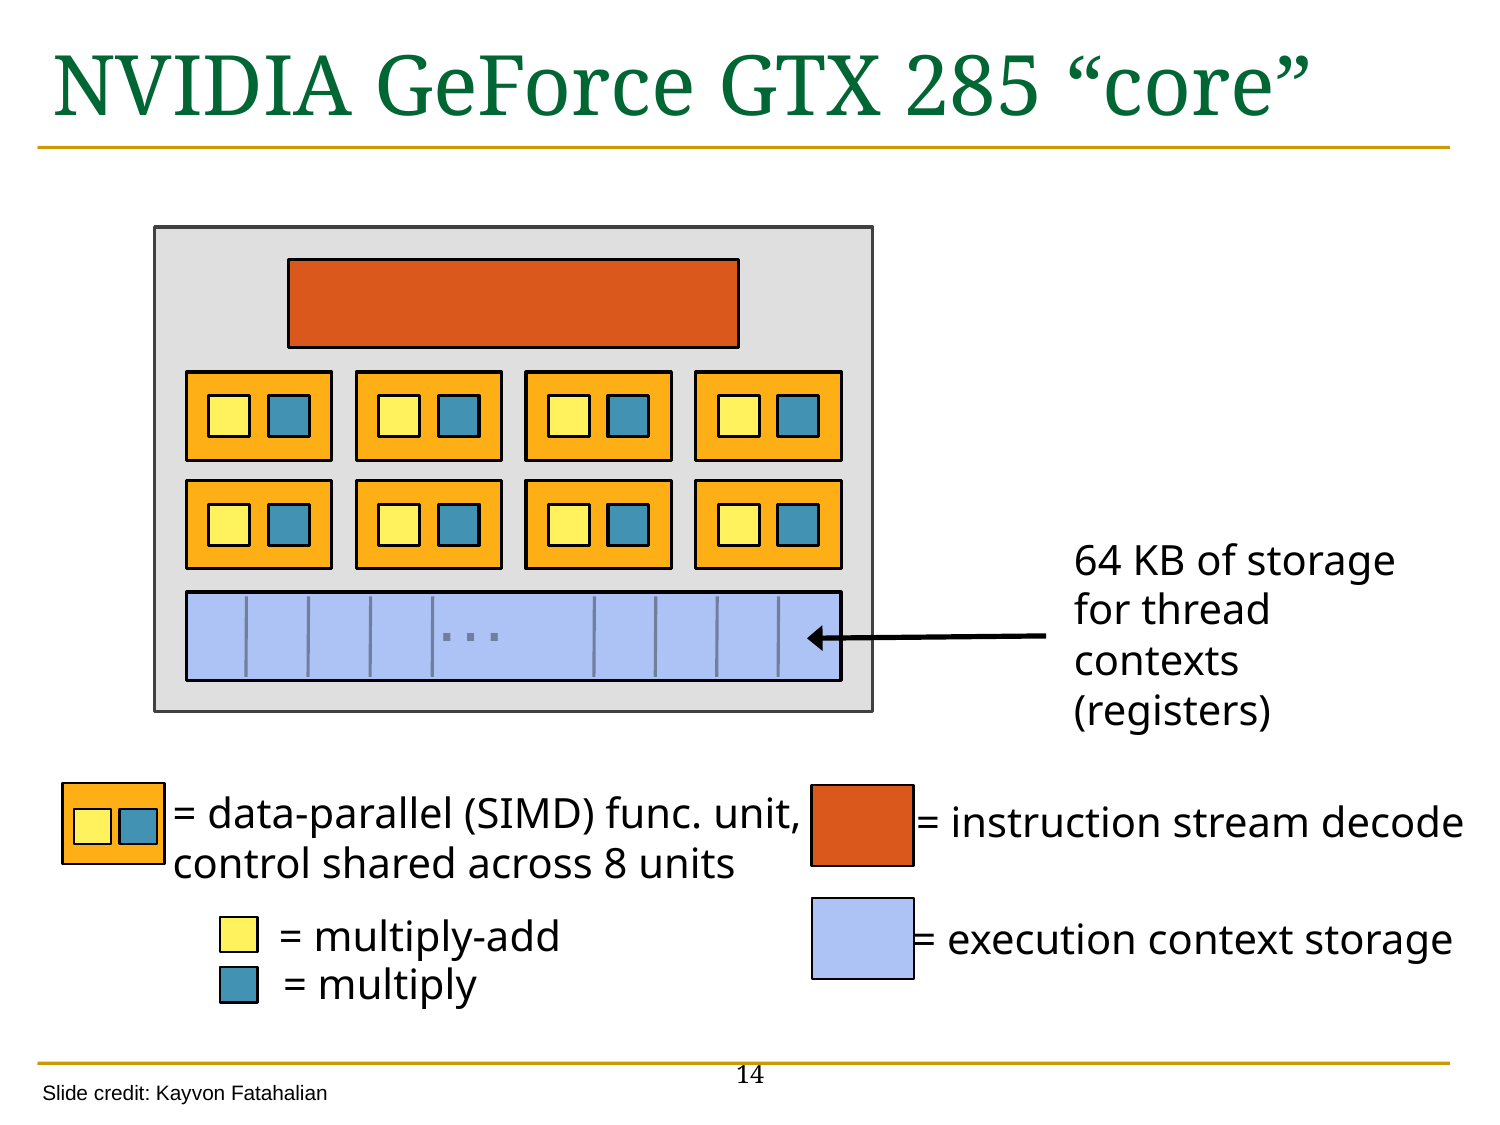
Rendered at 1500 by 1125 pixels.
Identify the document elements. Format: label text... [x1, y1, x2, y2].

text_box = multiply-add [264, 902, 576, 968]
text_box [73, 809, 112, 845]
text_box [812, 898, 915, 980]
text_box Slide credit: Kayvon Fatahalian [27, 1072, 343, 1112]
text_box [220, 916, 258, 953]
slide_number 14 [512, 1024, 988, 1101]
text_box = data-parallel (SIMD) func. unit, control shared across 8 units [157, 779, 828, 945]
text_box [62, 782, 157, 864]
text_box [828, 784, 914, 867]
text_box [806, 635, 1047, 639]
text_box = execution context storage [897, 905, 1480, 970]
text_box [119, 809, 157, 845]
text_box 64 KB of storage for thread contexts (registers) [1059, 526, 1445, 741]
title NVIDIA GeForce GTX 285 “core” [37, 24, 1450, 200]
text_box = instruction stream decode [901, 788, 1480, 853]
text_box [220, 967, 258, 1003]
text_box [154, 226, 874, 712]
text_box = multiply [268, 950, 492, 1016]
